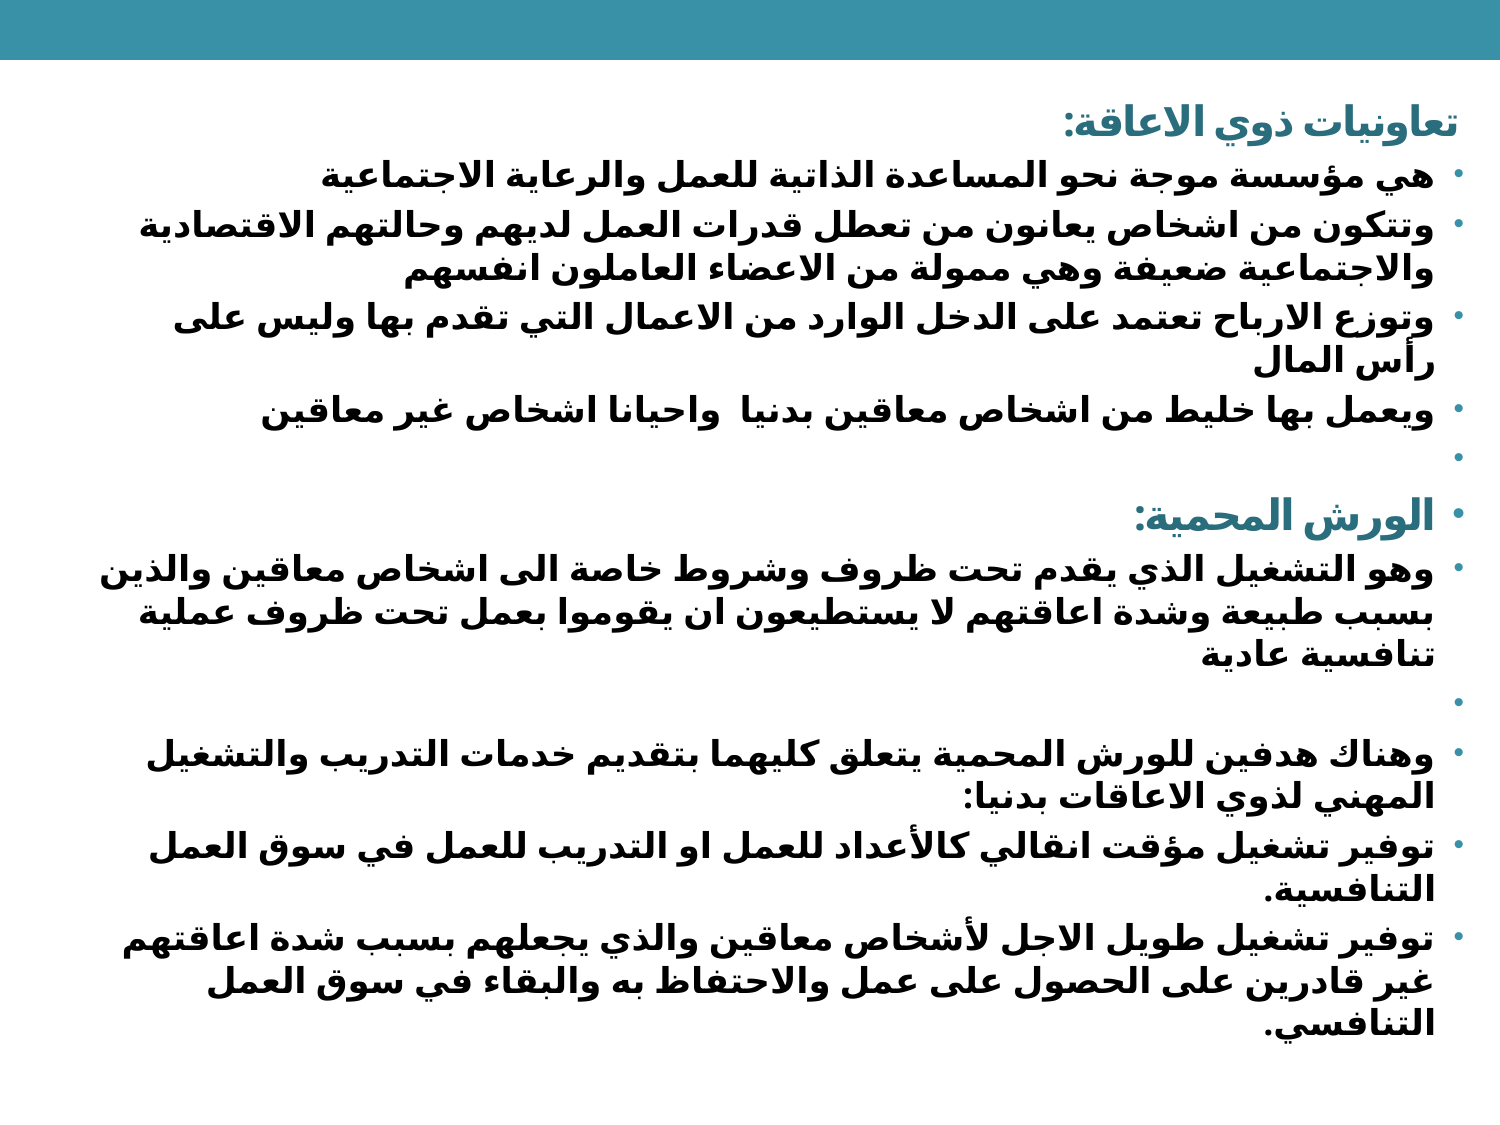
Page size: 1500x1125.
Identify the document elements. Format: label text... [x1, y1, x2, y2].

list تعاونيات ذوي الاعاقة: هي مؤسسة موجة نحو المساعدة الذاتية للعمل والرعاية الاجتماعية وتتكون من اشخاص يعانون من تعطل قدرات العمل لديهم وحالتهم الاقتصادية والاجتماعية ضعيفة وهي ممولة من الاعضاء العاملون انفسهم وتوزع الارباح تعتمد على الدخل الوارد من الاعمال التي تقدم بها وليس على رأس المال ويعمل بها خليط من اشخاص معاقين بدنيا واحيانا اشخاص غير معاقين الورش المحمية: وهو التشغيل الذي يقدم تحت ظروف وشروط خاصة الى اشخاص معاقين والذين بسبب طبيعة وشدة اعاقتهم لا يستطيعون ان يقوموا بعمل تحت ظروف عملية تنافسية عادية وهناك هدفين للورش المحمية يتعلق كليهما بتقديم خدمات التدريب والتشغيل المهني لذوي الاعاقات بدنيا: توفير تشغيل مؤقت انقالي كالأعداد للعمل او التدريب للعمل في سوق العمل التنافسية. توفير تشغيل طويل الاجل لأشخاص معاقين والذي يجعلهم بسبب شدة اعاقتهم غير قادرين على الحصول على عمل والاحتفاظ به والبقاء في سوق العمل التنافسي. [75, 87, 1475, 1063]
